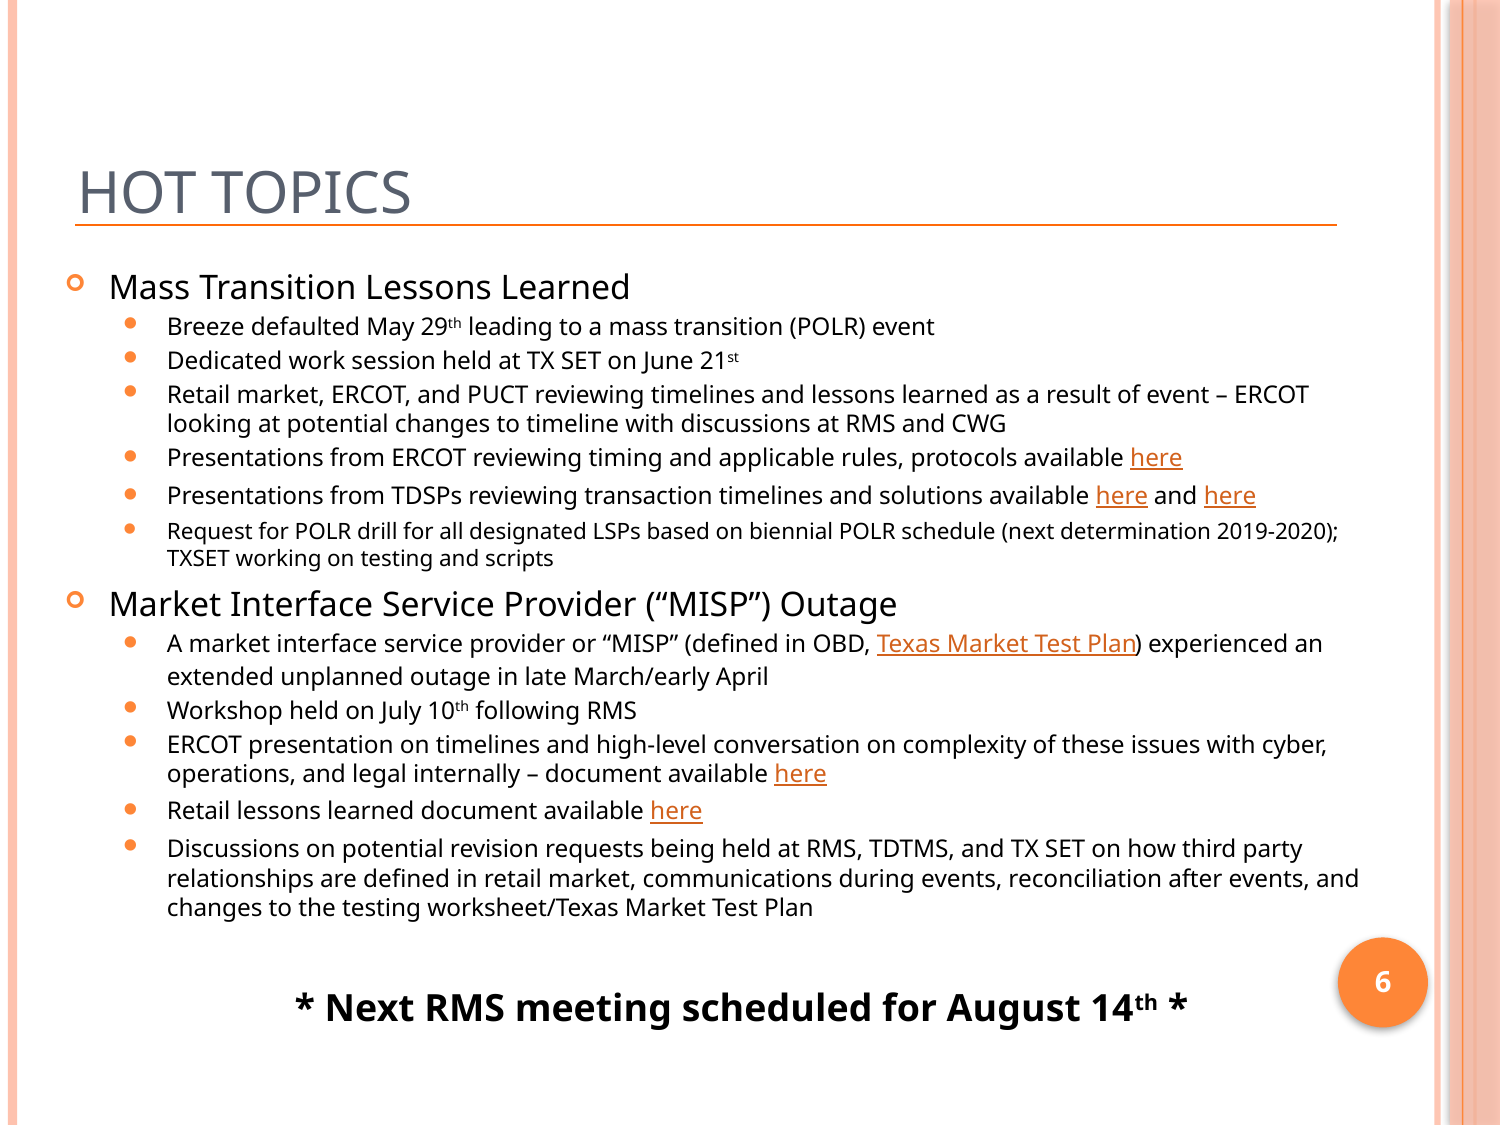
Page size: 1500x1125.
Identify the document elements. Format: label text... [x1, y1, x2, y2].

slide_number 6 [1333, 940, 1434, 1027]
title Hot Topics [62, 45, 1363, 224]
list Mass Transition Lessons Learned Breeze defaulted May 29th leading to a mass transition (POLR) event Dedicated work session held at TX SET on June 21st Retail market, ERCOT, and PUCT reviewing timelines and lessons learned as a result of event – ERCOT looking at potential changes to timeline with discussions at RMS and CWG Presentations from ERCOT reviewing timing and applicable rules, protocols available here Presentations from TDSPs reviewing transaction timelines and solutions available here and here Request for POLR drill for all designated LSPs based on biennial POLR schedule (next determination 2019-2020); TXSET working on testing and scripts Market Interface Service Provider (“MISP”) Outage A market interface service provider or “MISP” (defined in OBD, Texas Market Test Plan) experienced an extended unplanned outage in late March/early April Workshop held on July 10th following RMS ERCOT presentation on timelines and high-level conversation on complexity of these issues with cyber, operations, and legal internally – document available here Retail lessons learned document available here Discussions on potential revision requests being held at RMS, TDTMS, and TX SET on how third party relationships are defined in retail market, communications during events, reconciliation after events, and changes to the testing worksheet/Texas Market Test Plan * Next RMS meeting scheduled for August 14th * [50, 224, 1375, 1038]
